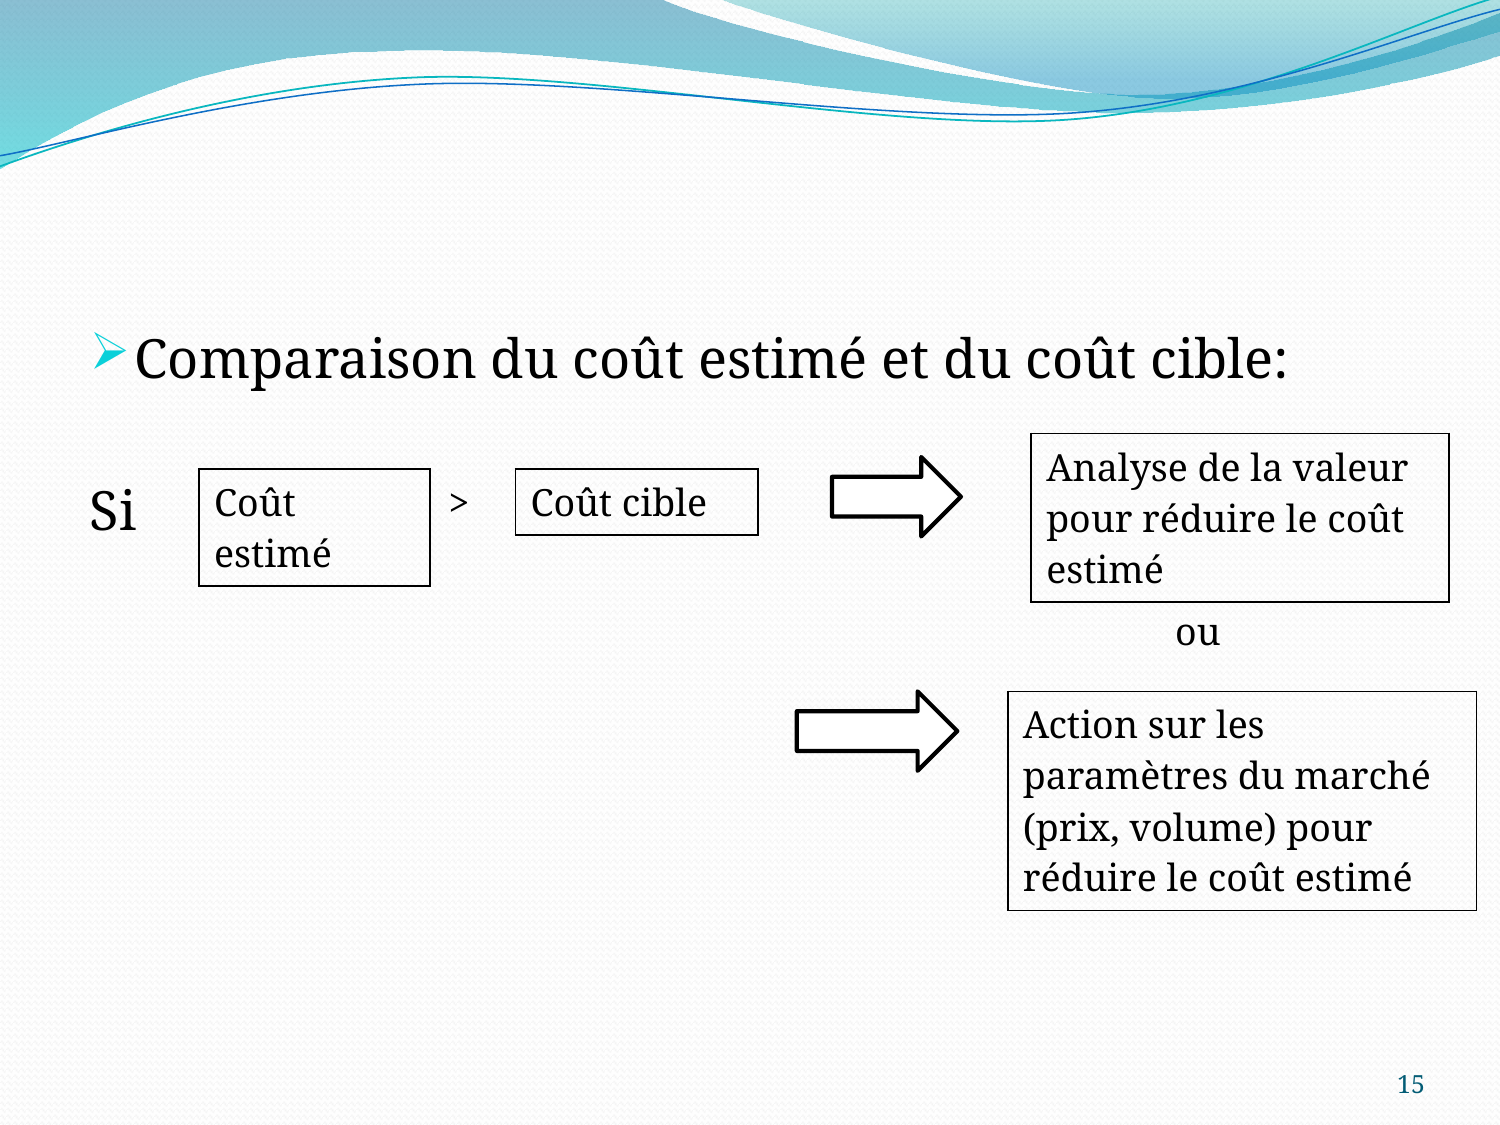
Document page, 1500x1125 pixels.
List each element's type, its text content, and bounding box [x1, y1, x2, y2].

table_header Coût cible [523, 470, 757, 534]
table_header > [434, 469, 523, 535]
table_header Action sur les paramètres du marché (prix, volume) pour réduire le coût estimé [1009, 692, 1476, 910]
text_box [794, 689, 960, 773]
list Comparaison du coût estimé et du coût cible: Si [75, 317, 1425, 1038]
table_header Analyse de la valeur pour réduire le coût estimé [1032, 434, 1448, 601]
table_header Coût estimé [200, 470, 429, 585]
text_box [829, 455, 964, 539]
slide_number 15 [1299, 1042, 1425, 1103]
table_header ou [1160, 598, 1273, 664]
